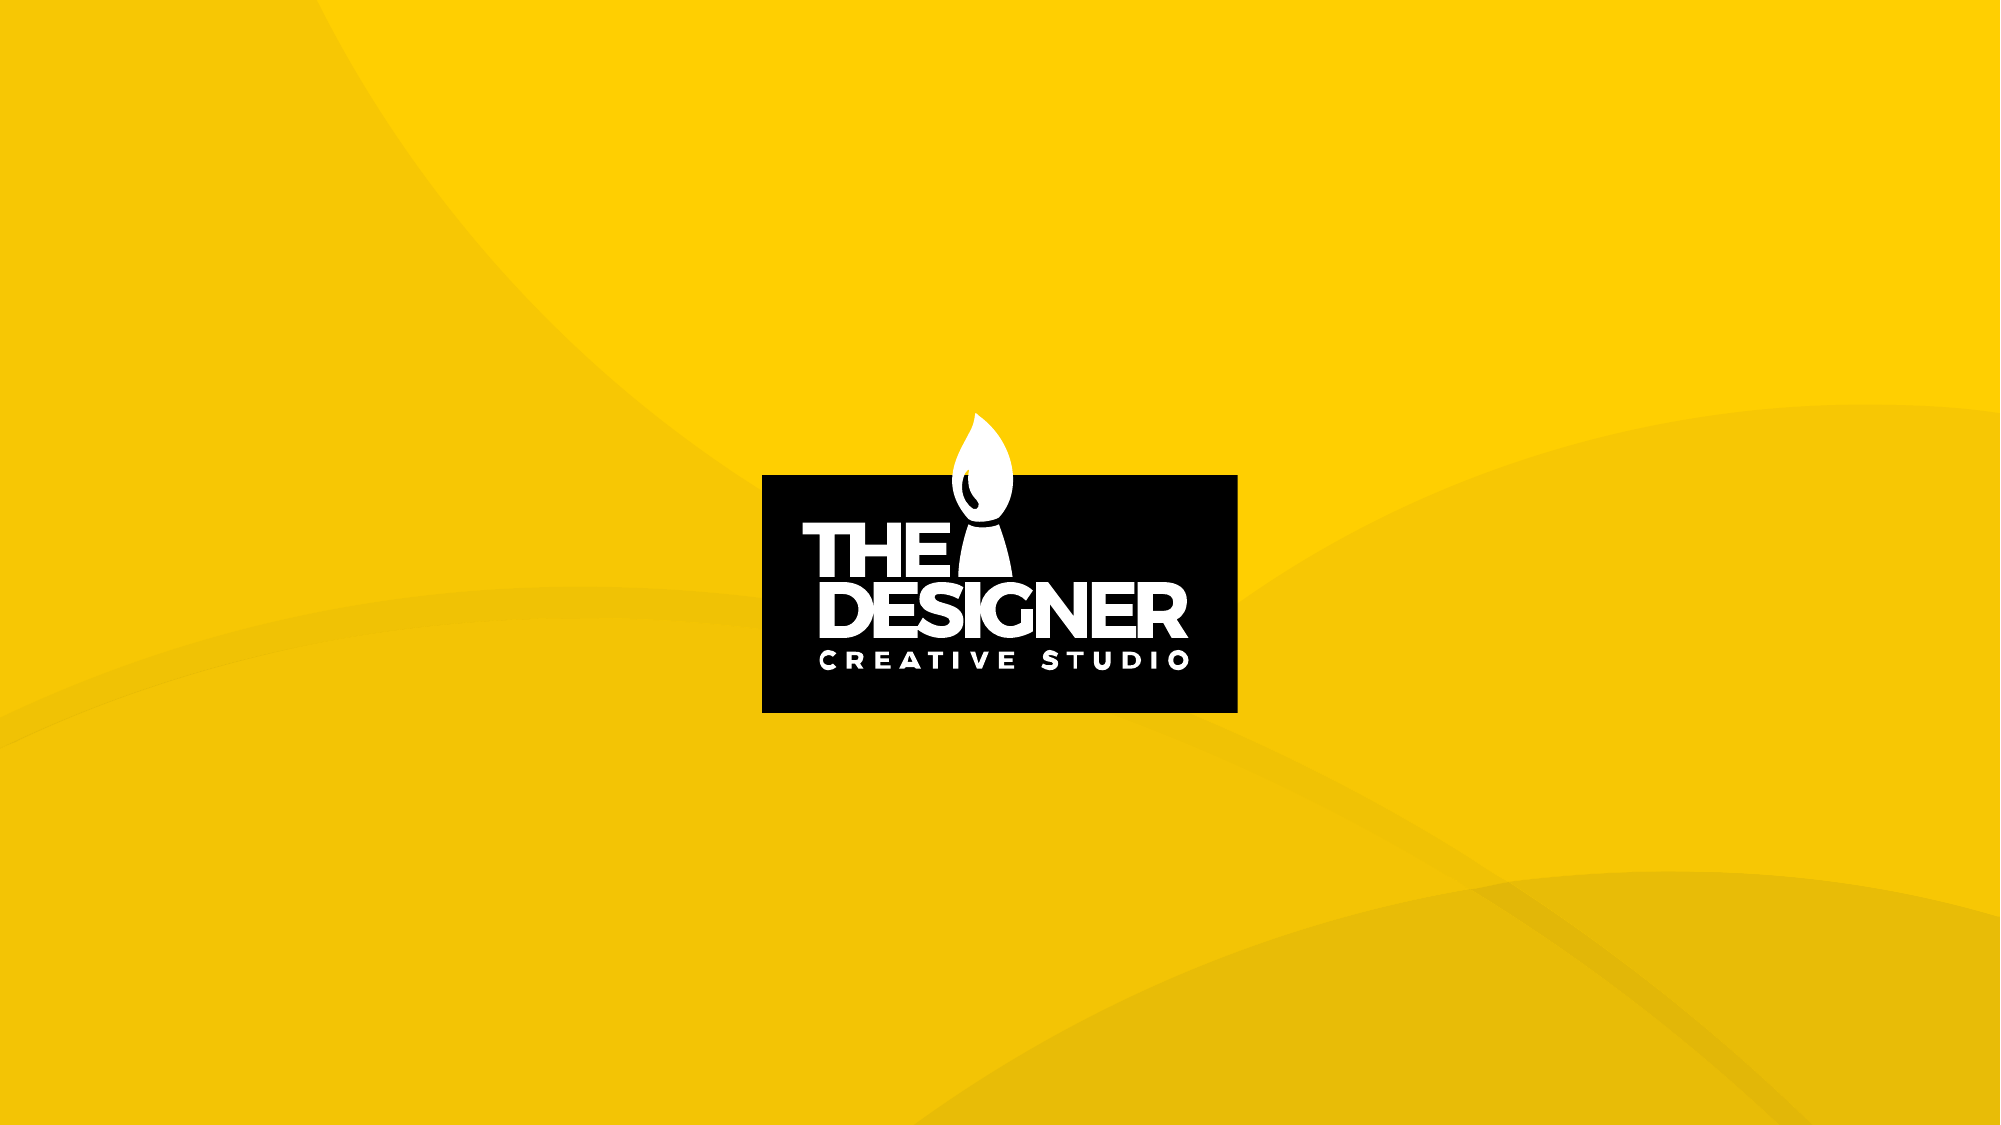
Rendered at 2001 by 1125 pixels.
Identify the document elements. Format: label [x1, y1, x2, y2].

text_box [0, 0, 2000, 1125]
picture [760, 411, 1238, 713]
